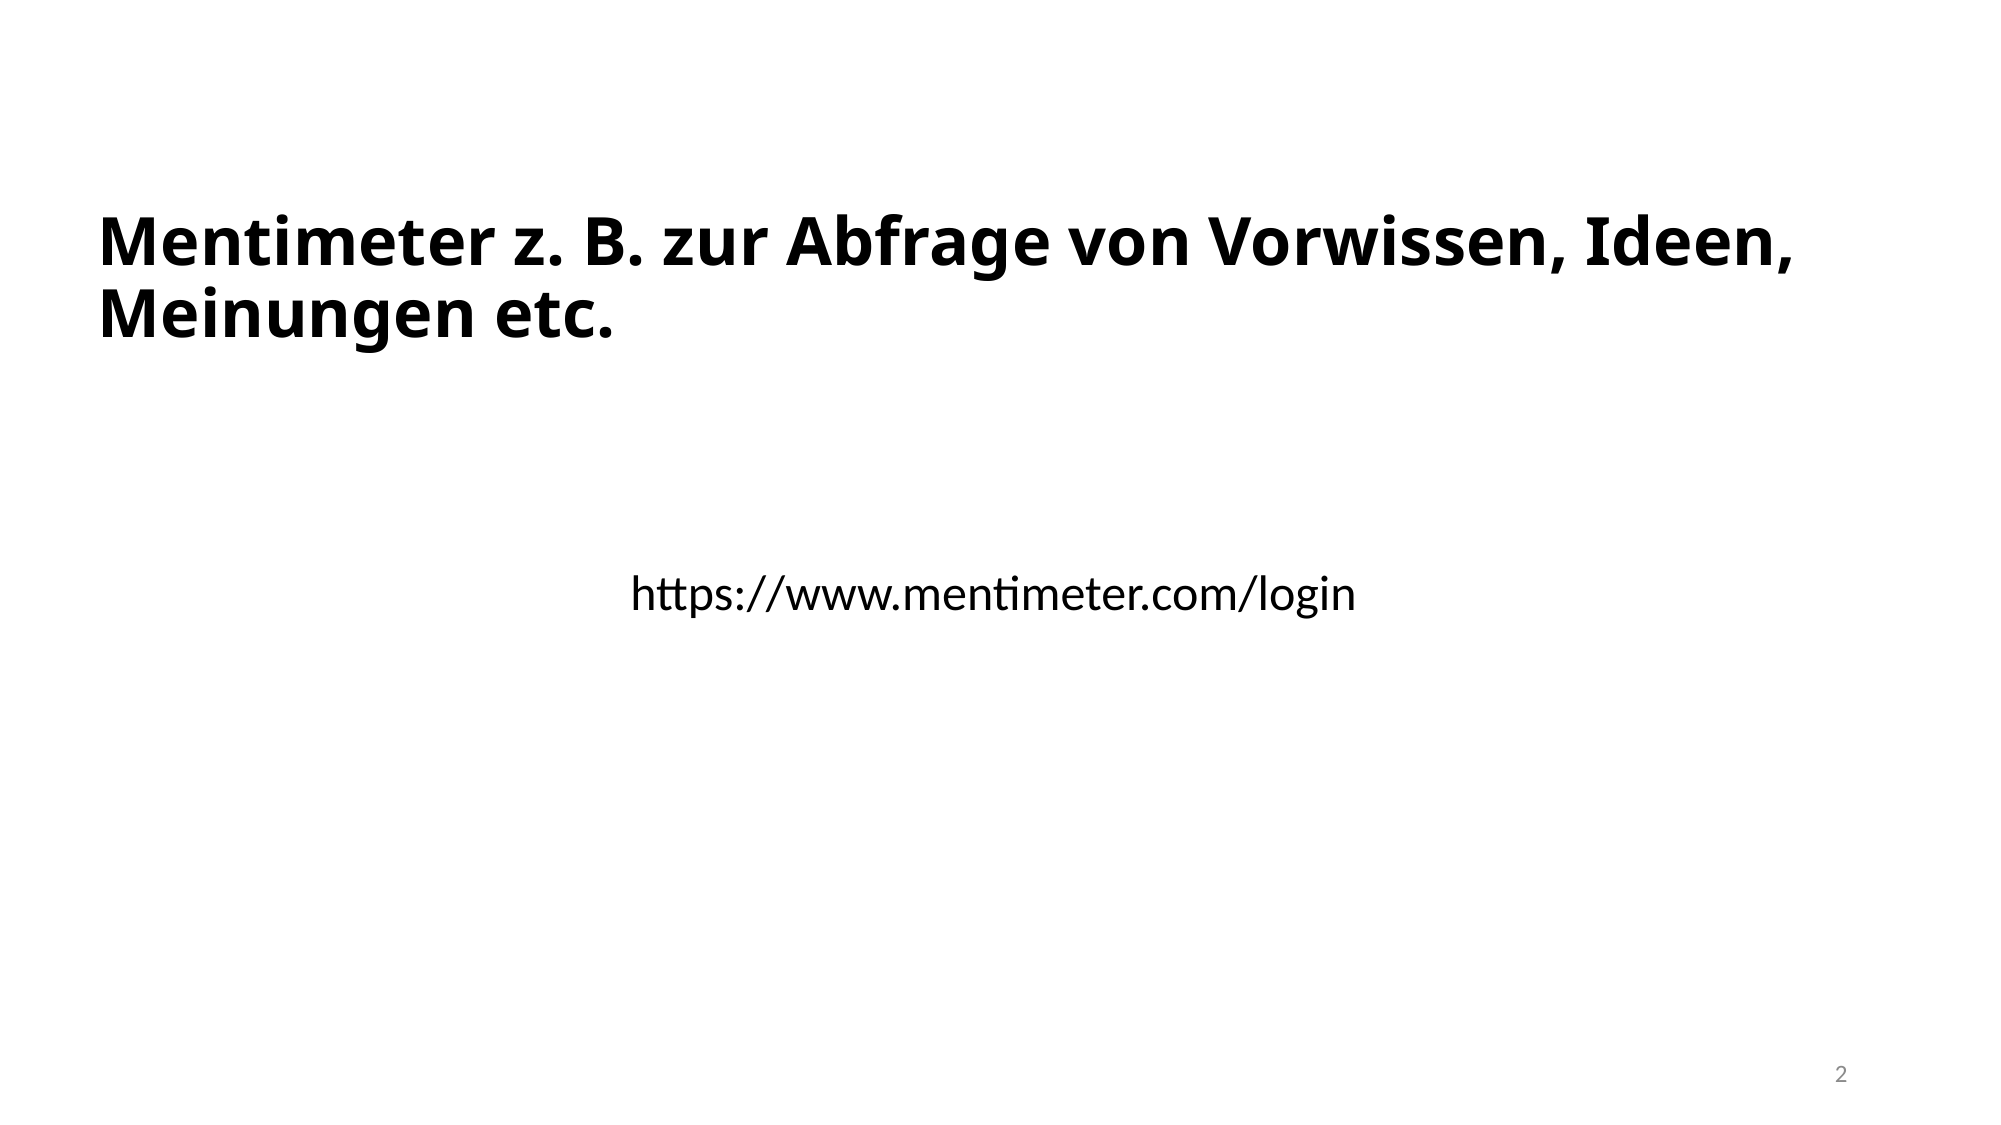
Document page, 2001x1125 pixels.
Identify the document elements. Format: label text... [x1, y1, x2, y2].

text_box https://www.mentimeter.com/login [615, 553, 1413, 629]
slide_number 2 [1412, 1042, 1863, 1103]
title Mentimeter z. B. zur Abfrage von Vorwissen, Ideen, Meinungen etc. [82, 127, 1863, 432]
